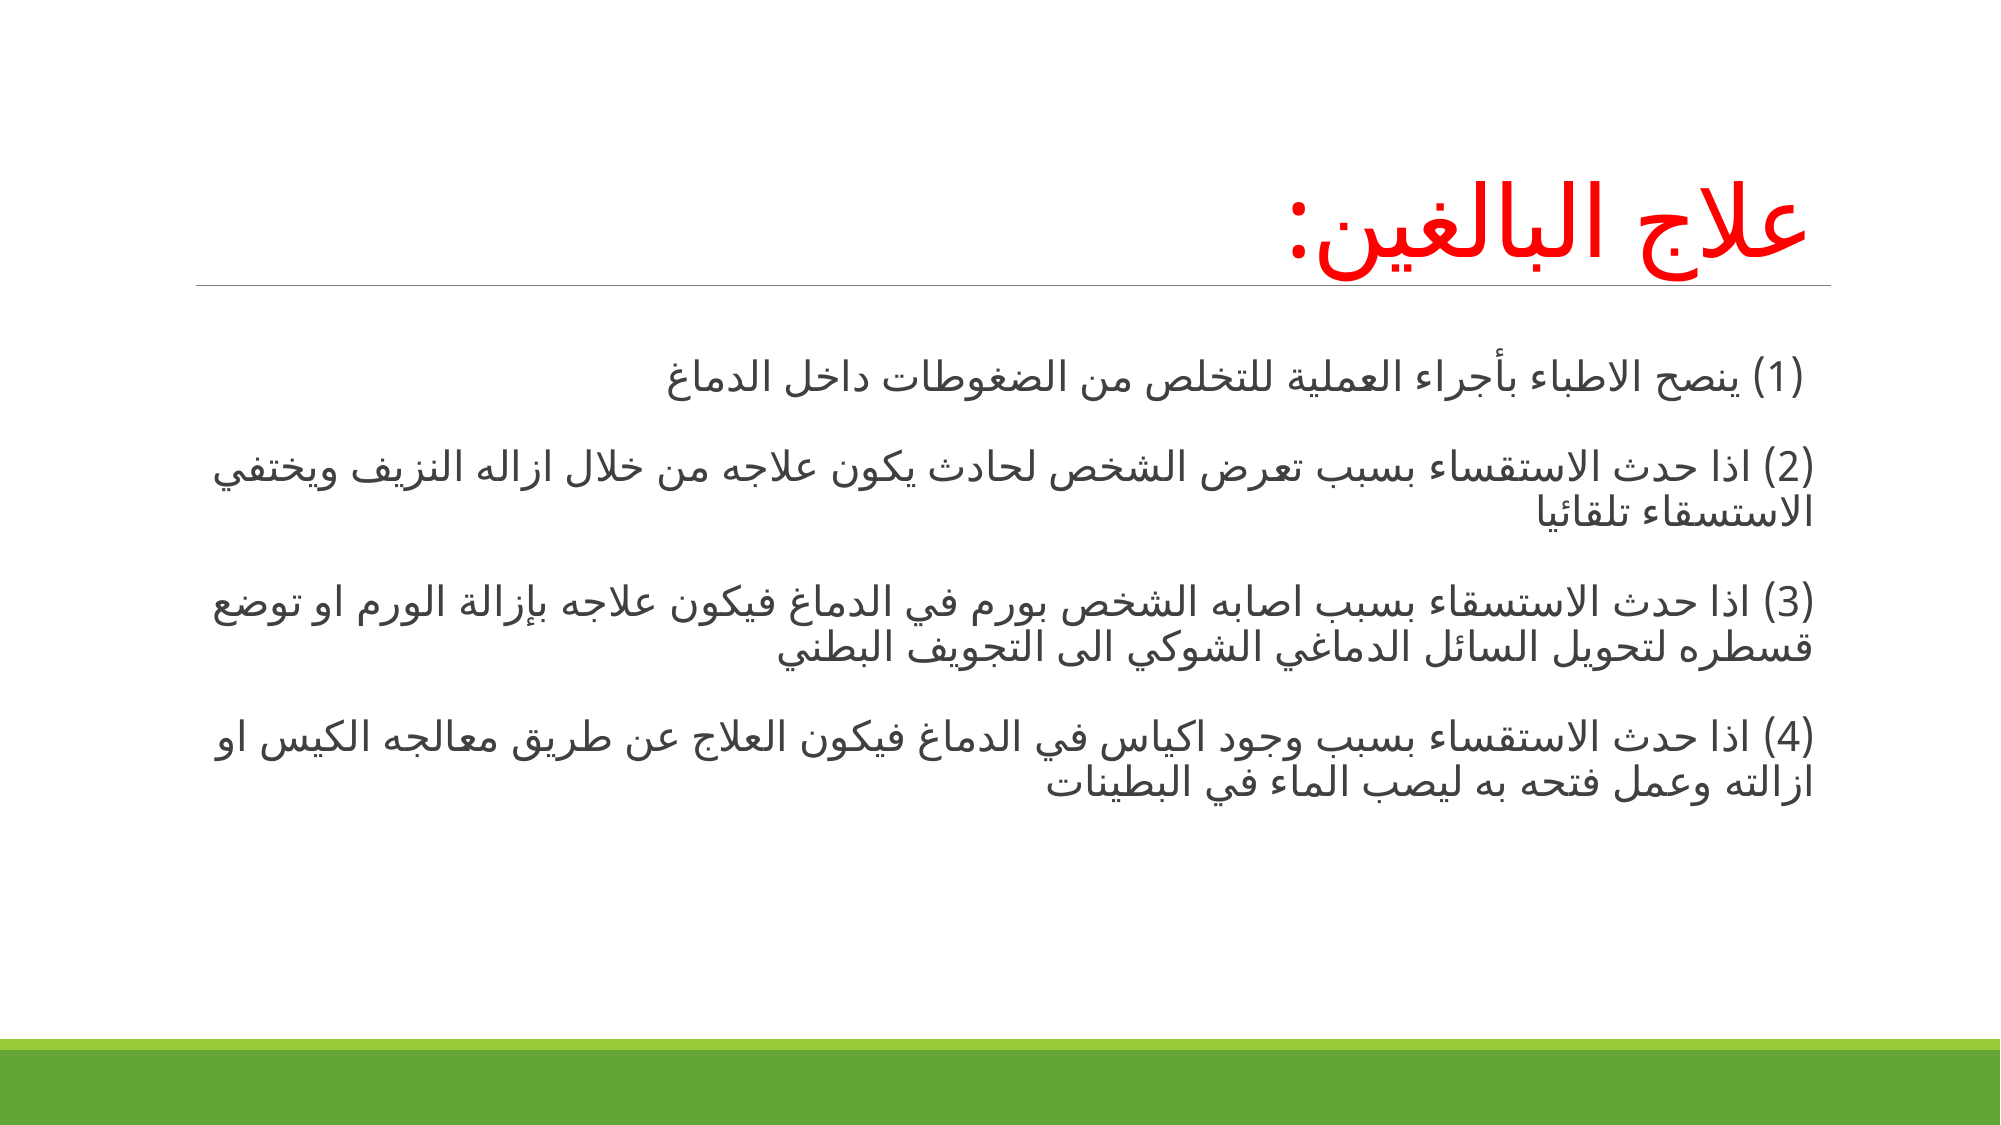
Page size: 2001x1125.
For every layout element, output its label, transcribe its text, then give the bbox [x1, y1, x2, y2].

title علاج البالغين: [180, 47, 1830, 285]
list (1) ينصح الاطباء بأجراء العملية للتخلص من الضغوطات داخل الدماغ (2) اذا حدث الاستقساء بسبب تعرض الشخص لحادث يكون علاجه من خلال ازاله النزيف ويختفي الاستسقاء تلقائيا (3) اذا حدث الاستسقاء بسبب اصابه الشخص بورم في الدماغ فيكون علاجه بإزالة الورم او توضع قسطره لتحويل السائل الدماغي الشوكي الى التجويف البطني (4) اذا حدث الاستقساء بسبب وجود اكياس في الدماغ فيكون العلاج عن طريق معالجه الكيس او ازالته وعمل فتحه به ليصب الماء في البطينات [180, 302, 1830, 963]
